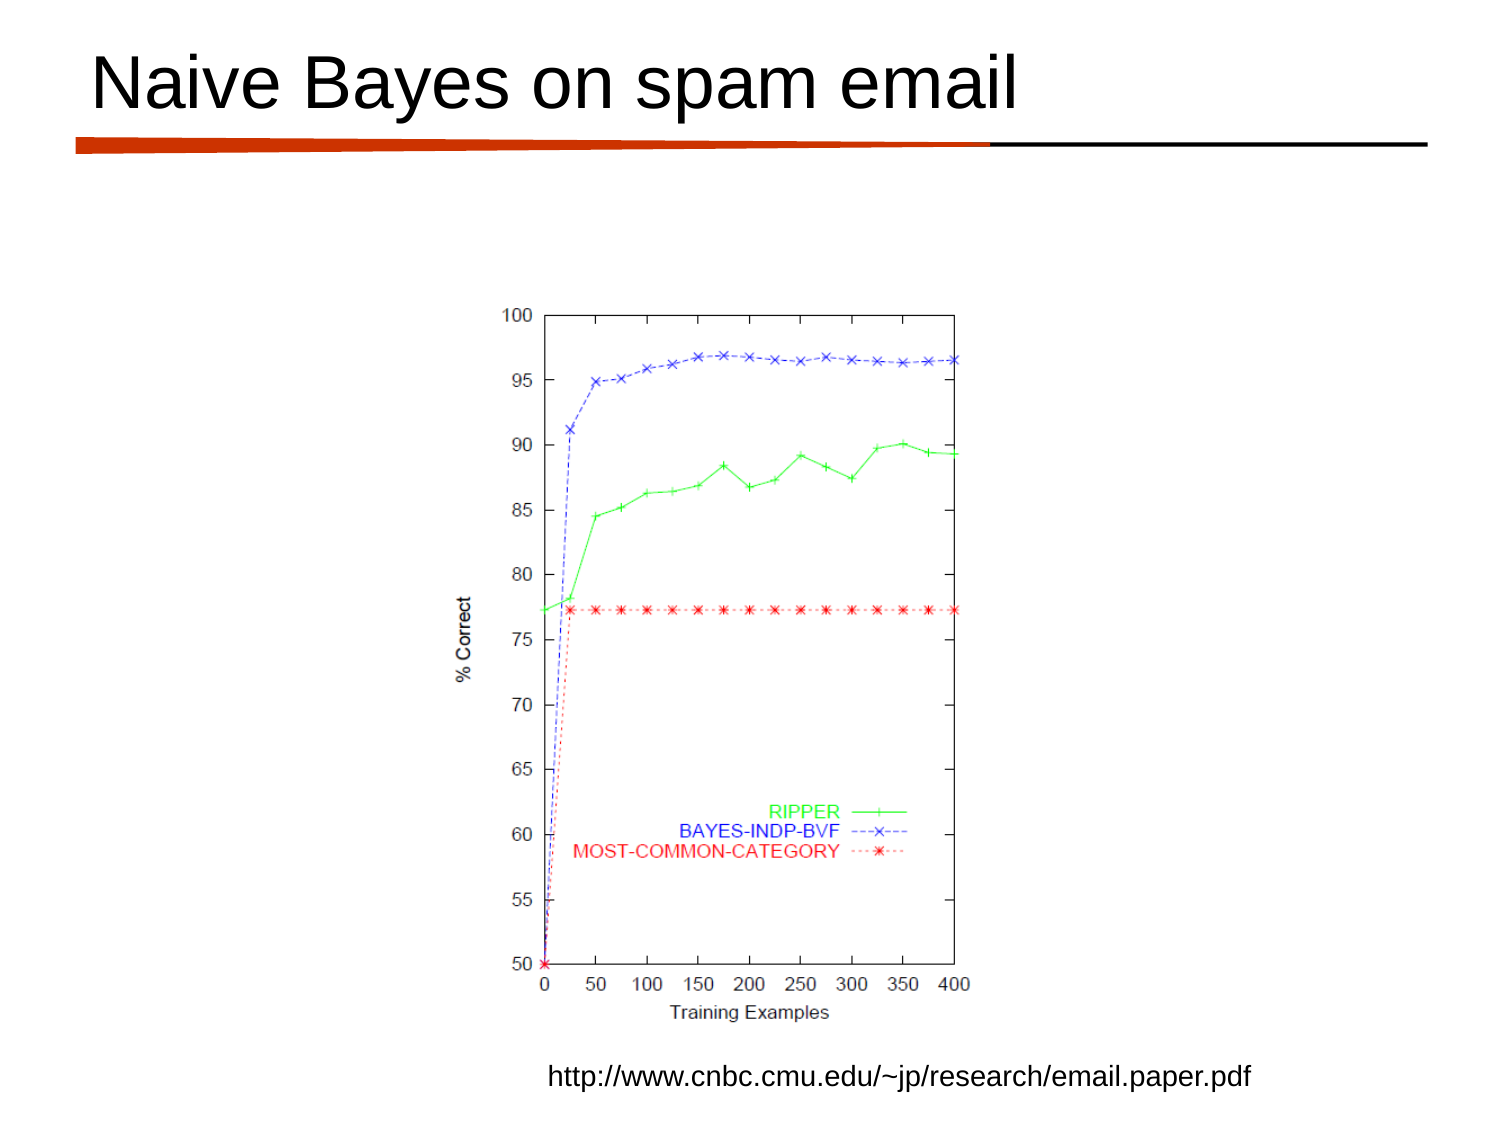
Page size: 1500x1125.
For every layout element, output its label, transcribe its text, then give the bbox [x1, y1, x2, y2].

text_box http://www.cnbc.cmu.edu/~jp/research/email.paper.pdf [387, 1049, 1413, 1100]
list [433, 262, 1001, 1047]
title Naive Bayes on spam email [74, 24, 1426, 133]
